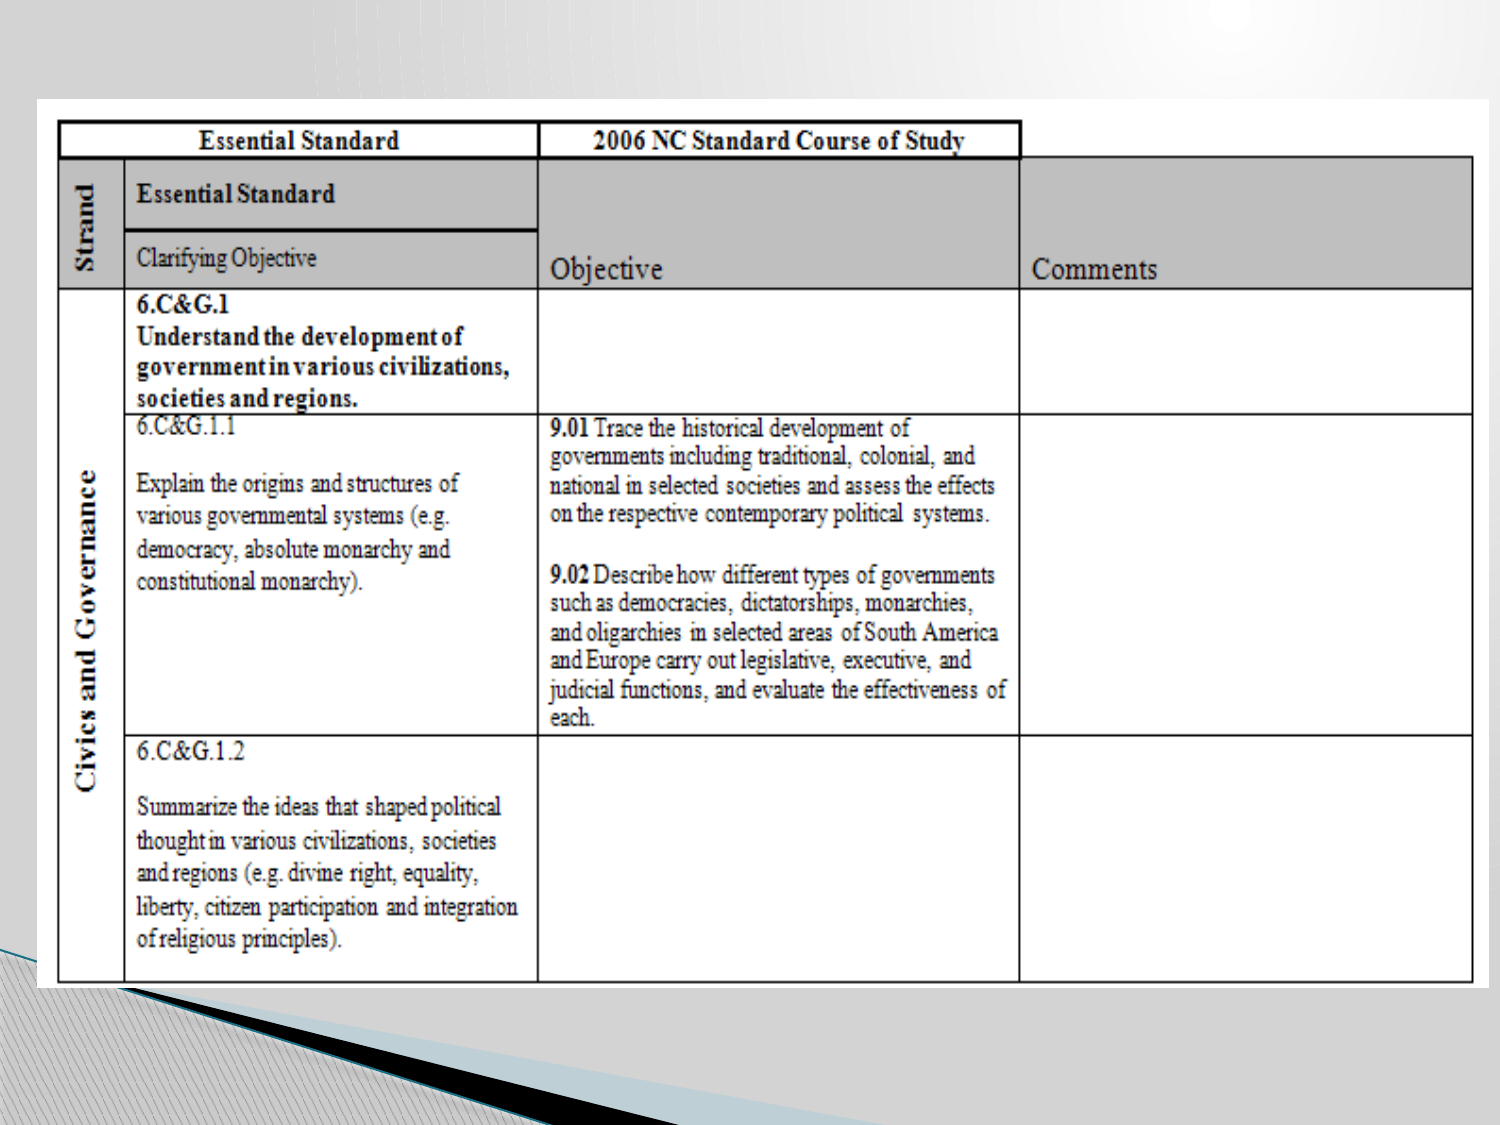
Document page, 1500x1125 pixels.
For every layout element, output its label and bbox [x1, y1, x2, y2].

picture [36, 99, 1489, 988]
